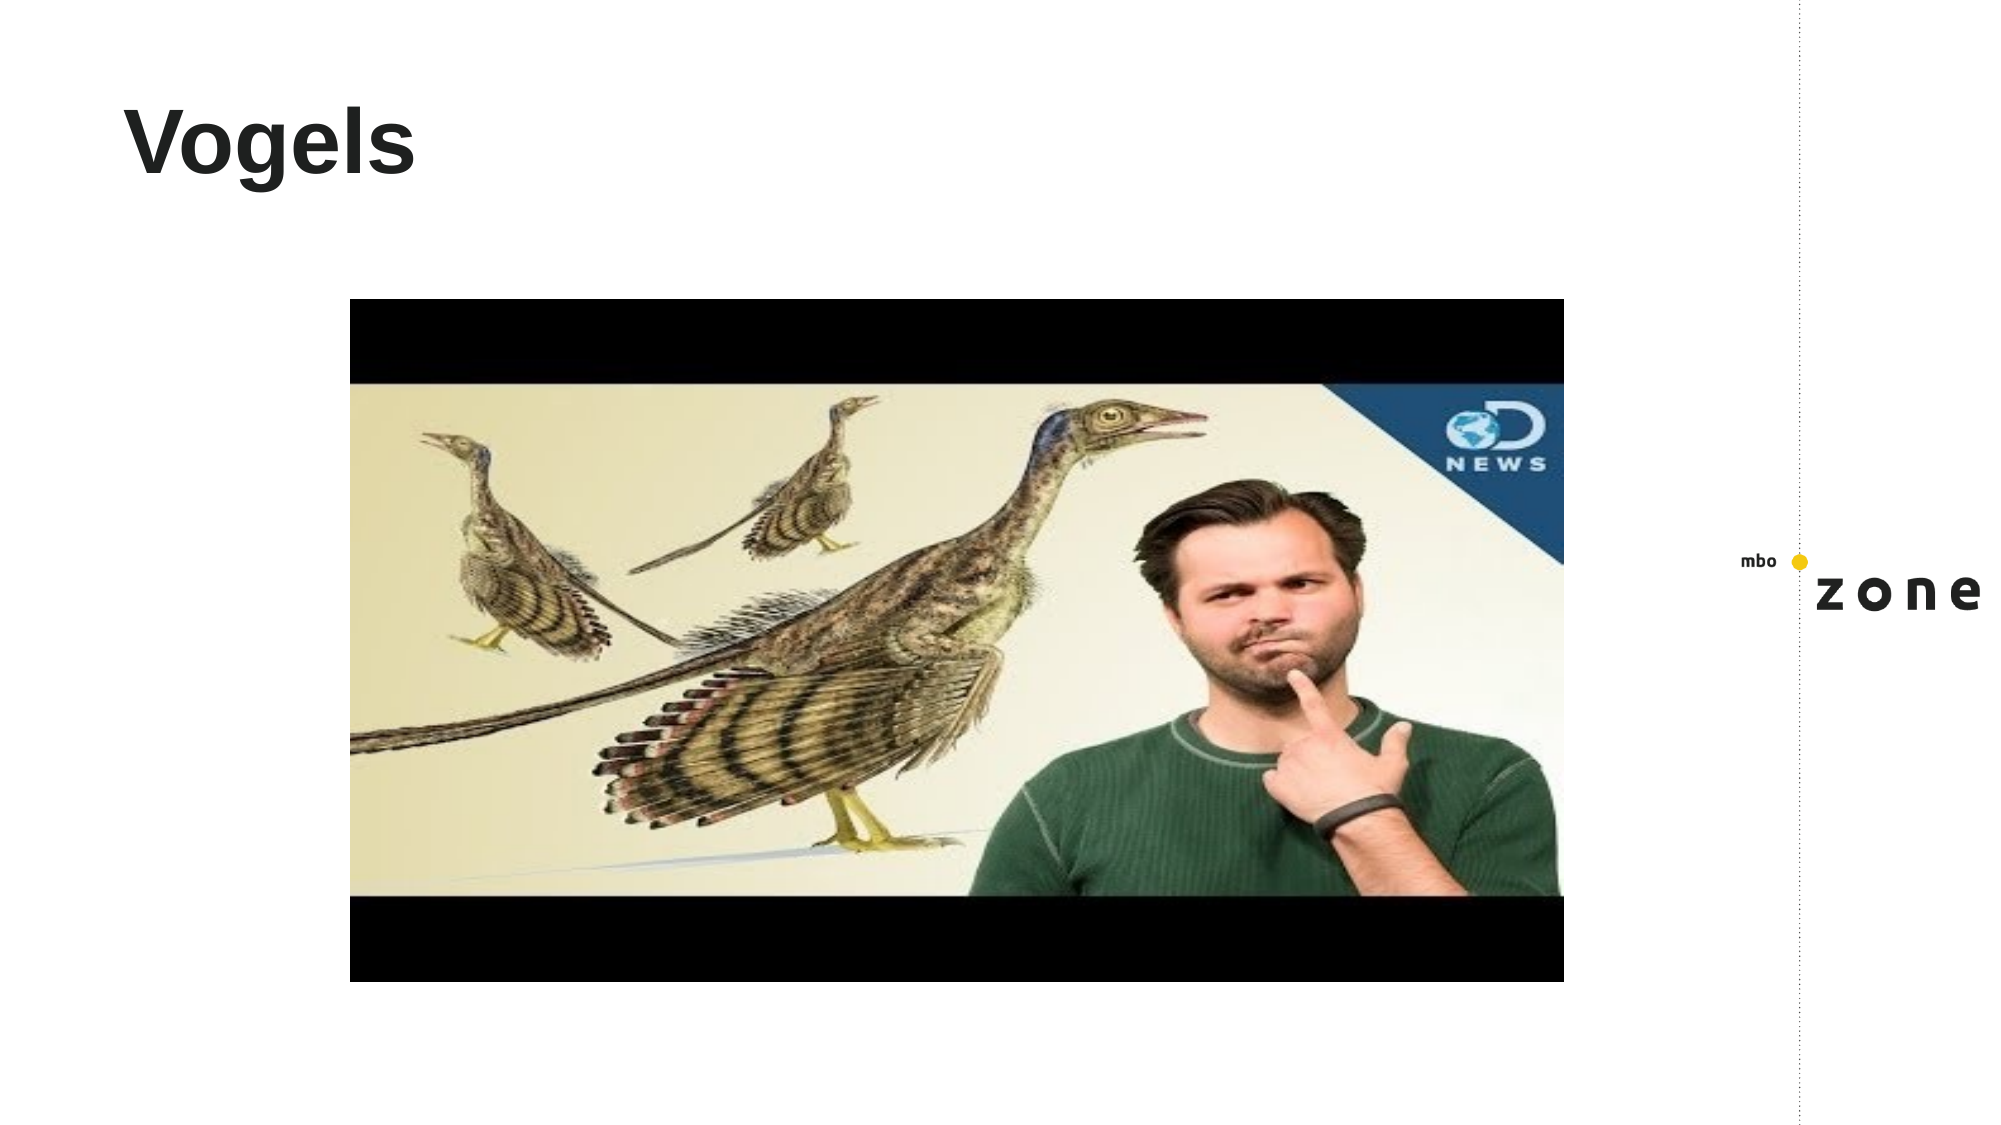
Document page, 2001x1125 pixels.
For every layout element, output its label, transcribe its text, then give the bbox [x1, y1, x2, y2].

picture [1596, 0, 2001, 1125]
title Vogels [124, 94, 1607, 272]
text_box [349, 298, 1565, 983]
